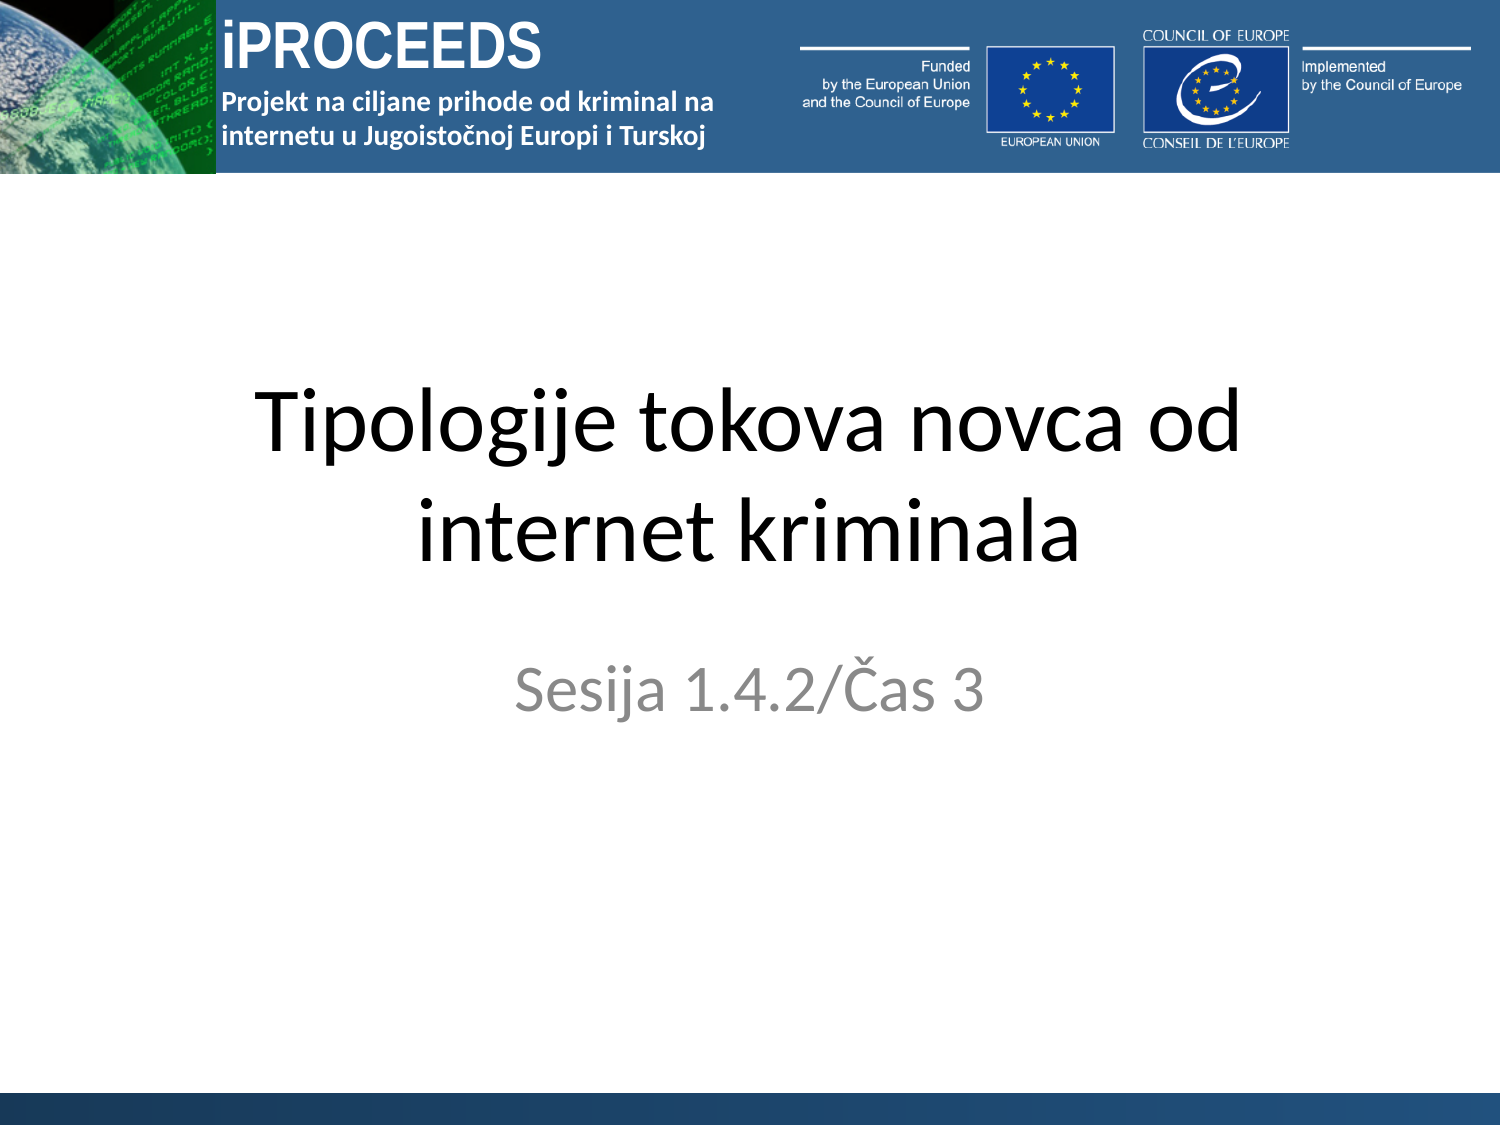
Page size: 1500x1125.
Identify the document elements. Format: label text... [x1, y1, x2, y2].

text_box [0, 1092, 1500, 1125]
title Tipologije tokova novca od internet kriminala [112, 349, 1388, 591]
text_box iPROCEEDS Projekt na ciljane prihode od kriminal na internetu u Jugoistočnoj Europi i Turskoj [220, 0, 833, 160]
picture [0, 0, 216, 174]
picture [799, 30, 1471, 148]
text_box [220, 0, 1500, 175]
subtitle Sesija 1.4.2/Čas 3 [224, 637, 1276, 926]
